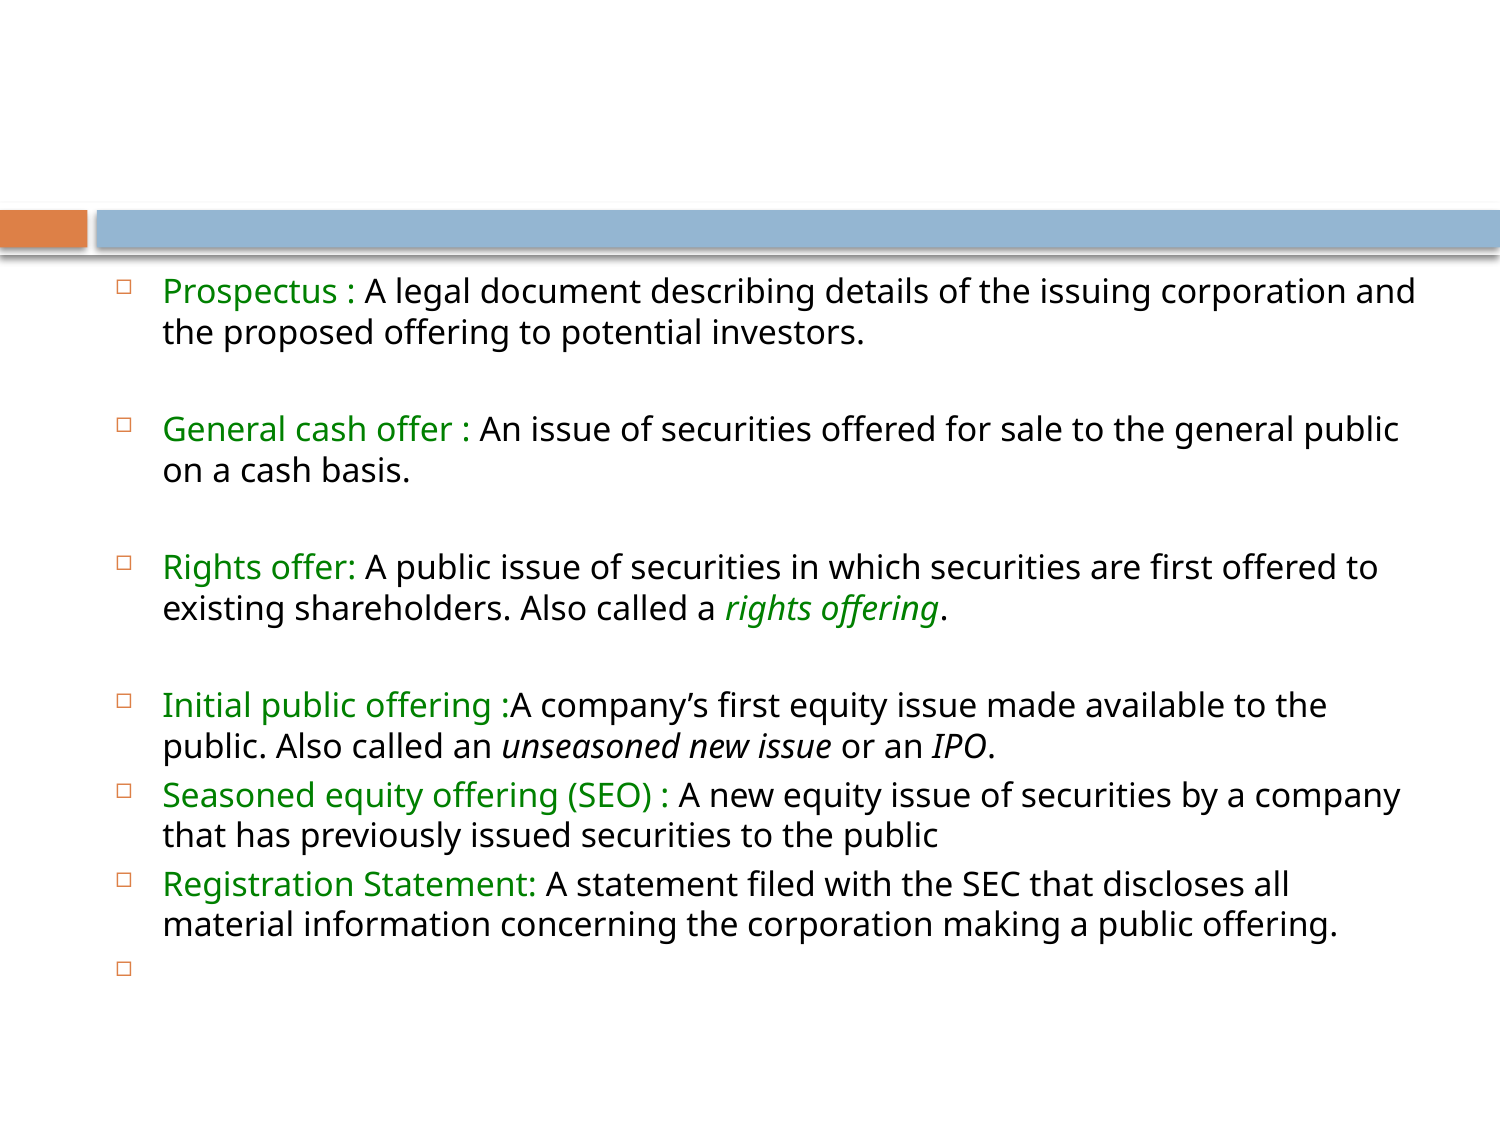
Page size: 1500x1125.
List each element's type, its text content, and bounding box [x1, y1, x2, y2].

list Prospectus : A legal document describing details of the issuing corporation and the proposed offering to potential investors. General cash offer : An issue of securities offered for sale to the general public on a cash basis. Rights offer: A public issue of securities in which securities are first offered to existing shareholders. Also called a rights offering. Initial public offering :A company’s first equity issue made available to the public. Also called an unseasoned new issue or an IPO. Seasoned equity offering (SEO) : A new equity issue of securities by a company that has previously issued securities to the public Registration Statement: A statement filed with the SEC that discloses all material information concerning the corporation making a public offering. [100, 262, 1438, 1000]
